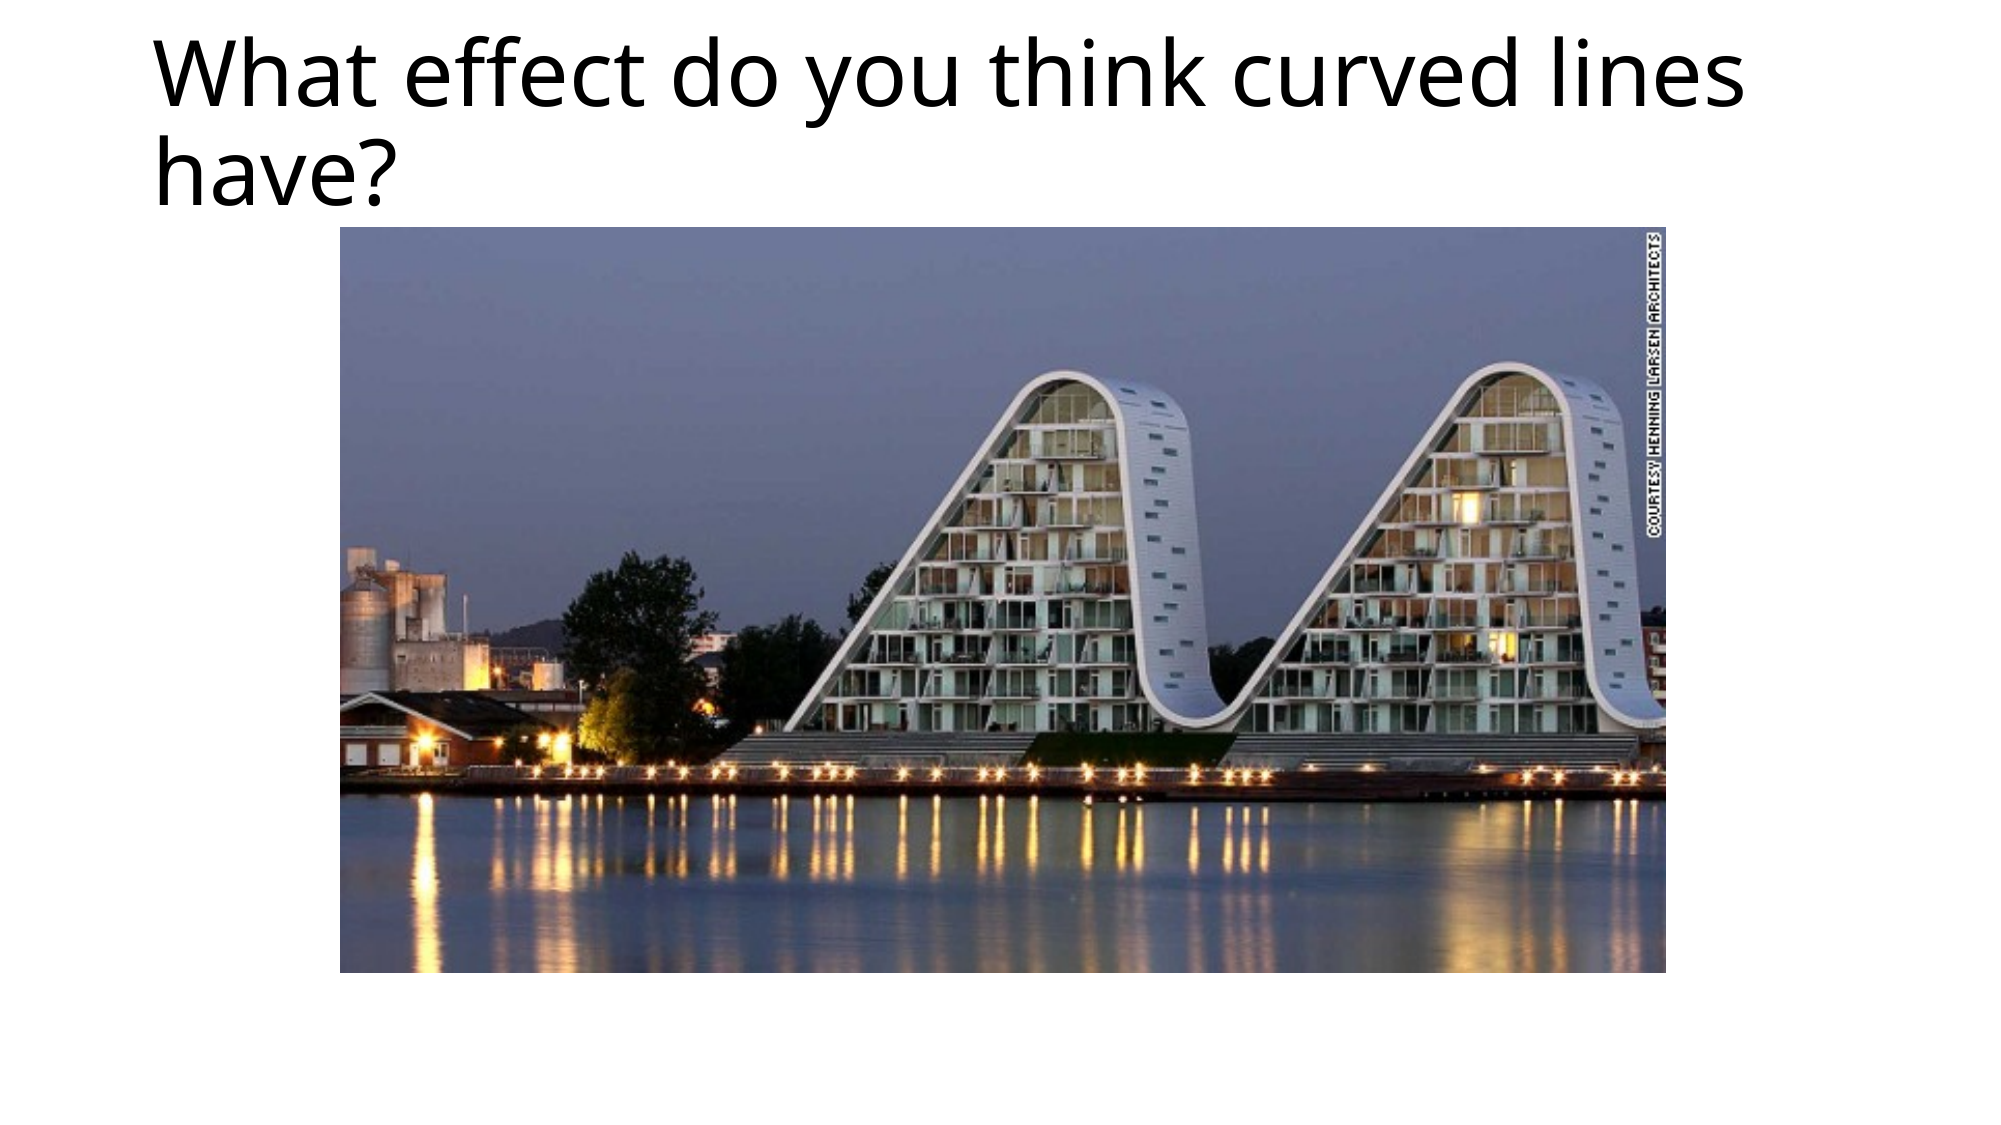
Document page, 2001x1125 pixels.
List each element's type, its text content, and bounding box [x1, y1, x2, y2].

title What effect do you think curved lines have? [137, 59, 1844, 194]
picture [340, 227, 1666, 973]
